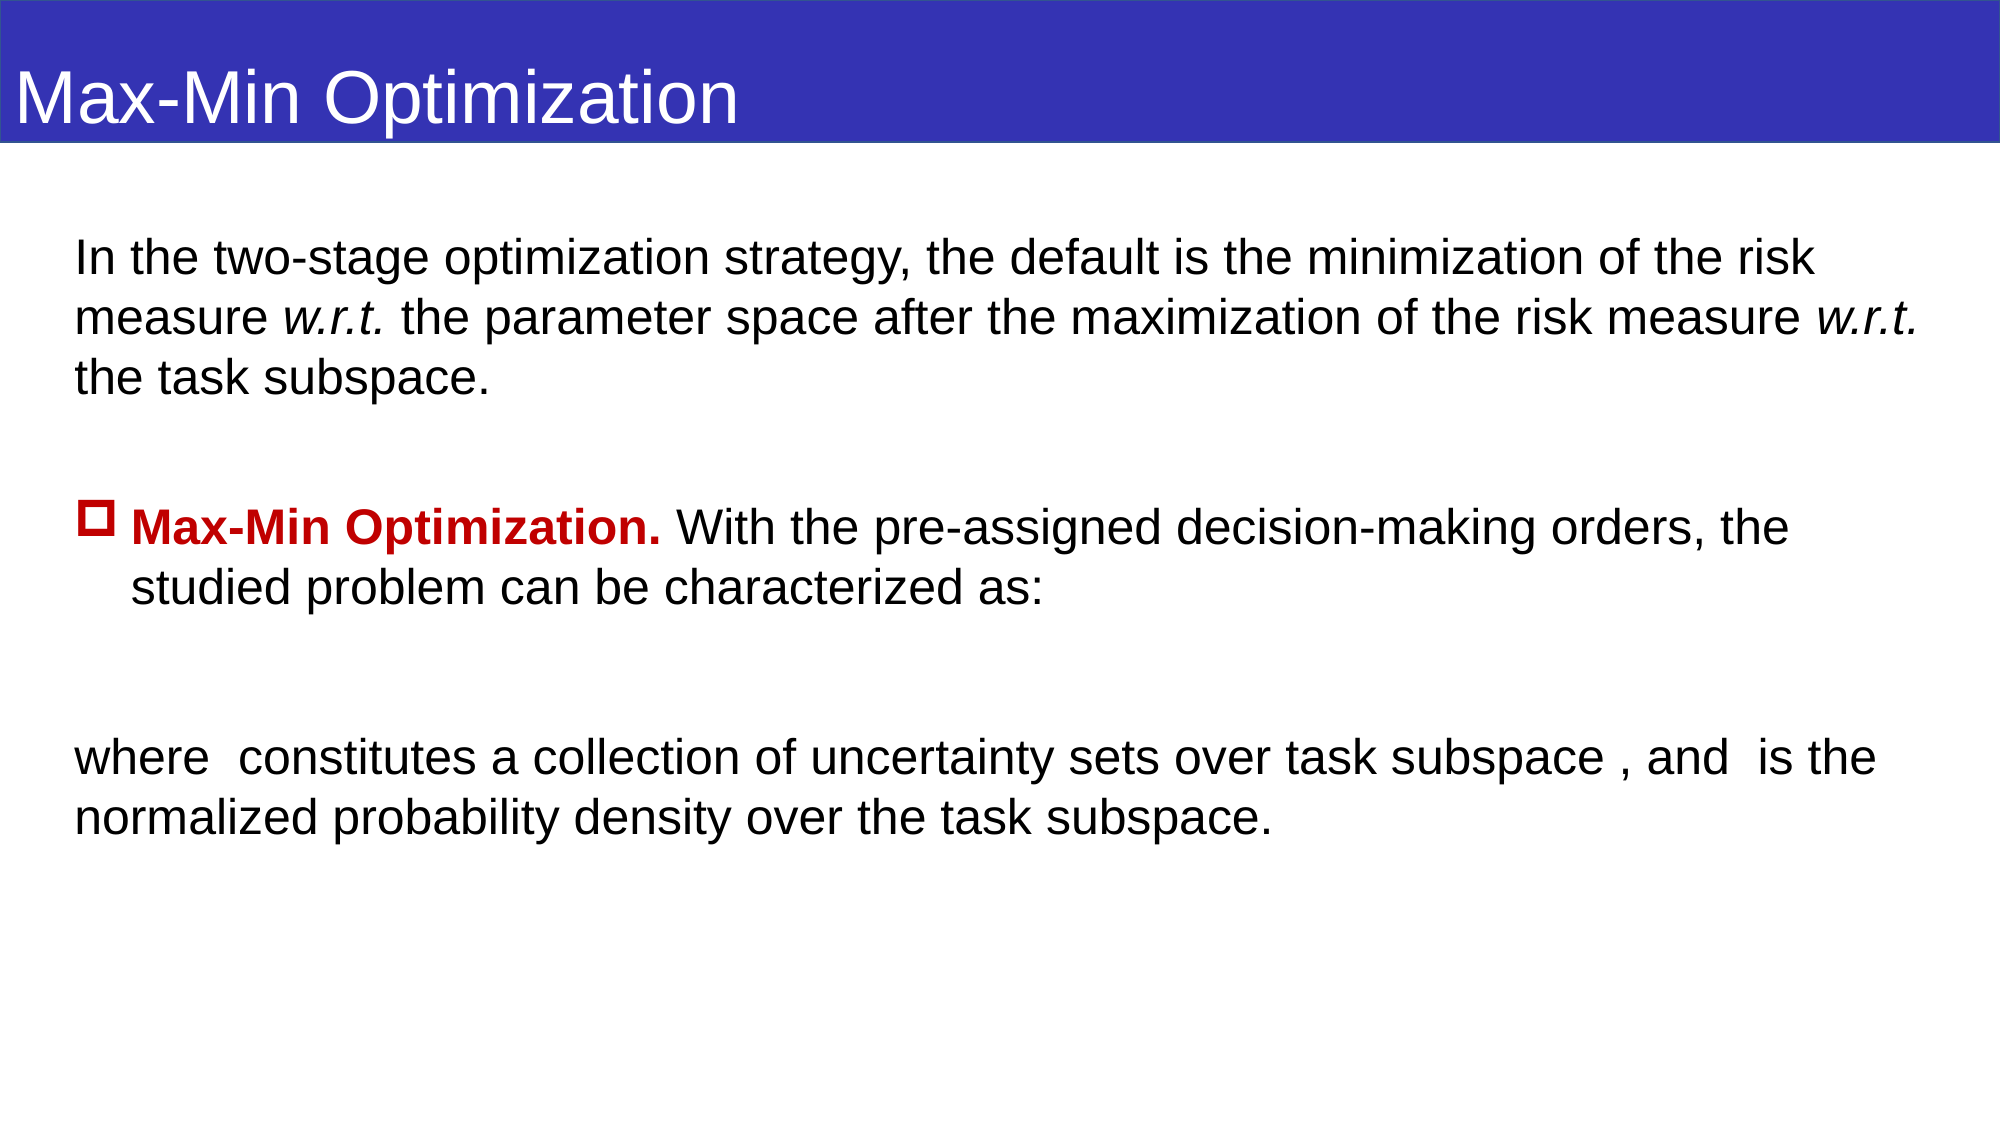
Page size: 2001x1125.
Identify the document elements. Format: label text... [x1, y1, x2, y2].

text_box Max-Min Optimization [0, 0, 2000, 143]
text_box In the two-stage optimization strategy, the default is the minimization of the risk measure w.r.t. the parameter space after the maximization of the risk measure w.r.t. the task subspace. [59, 217, 1941, 412]
